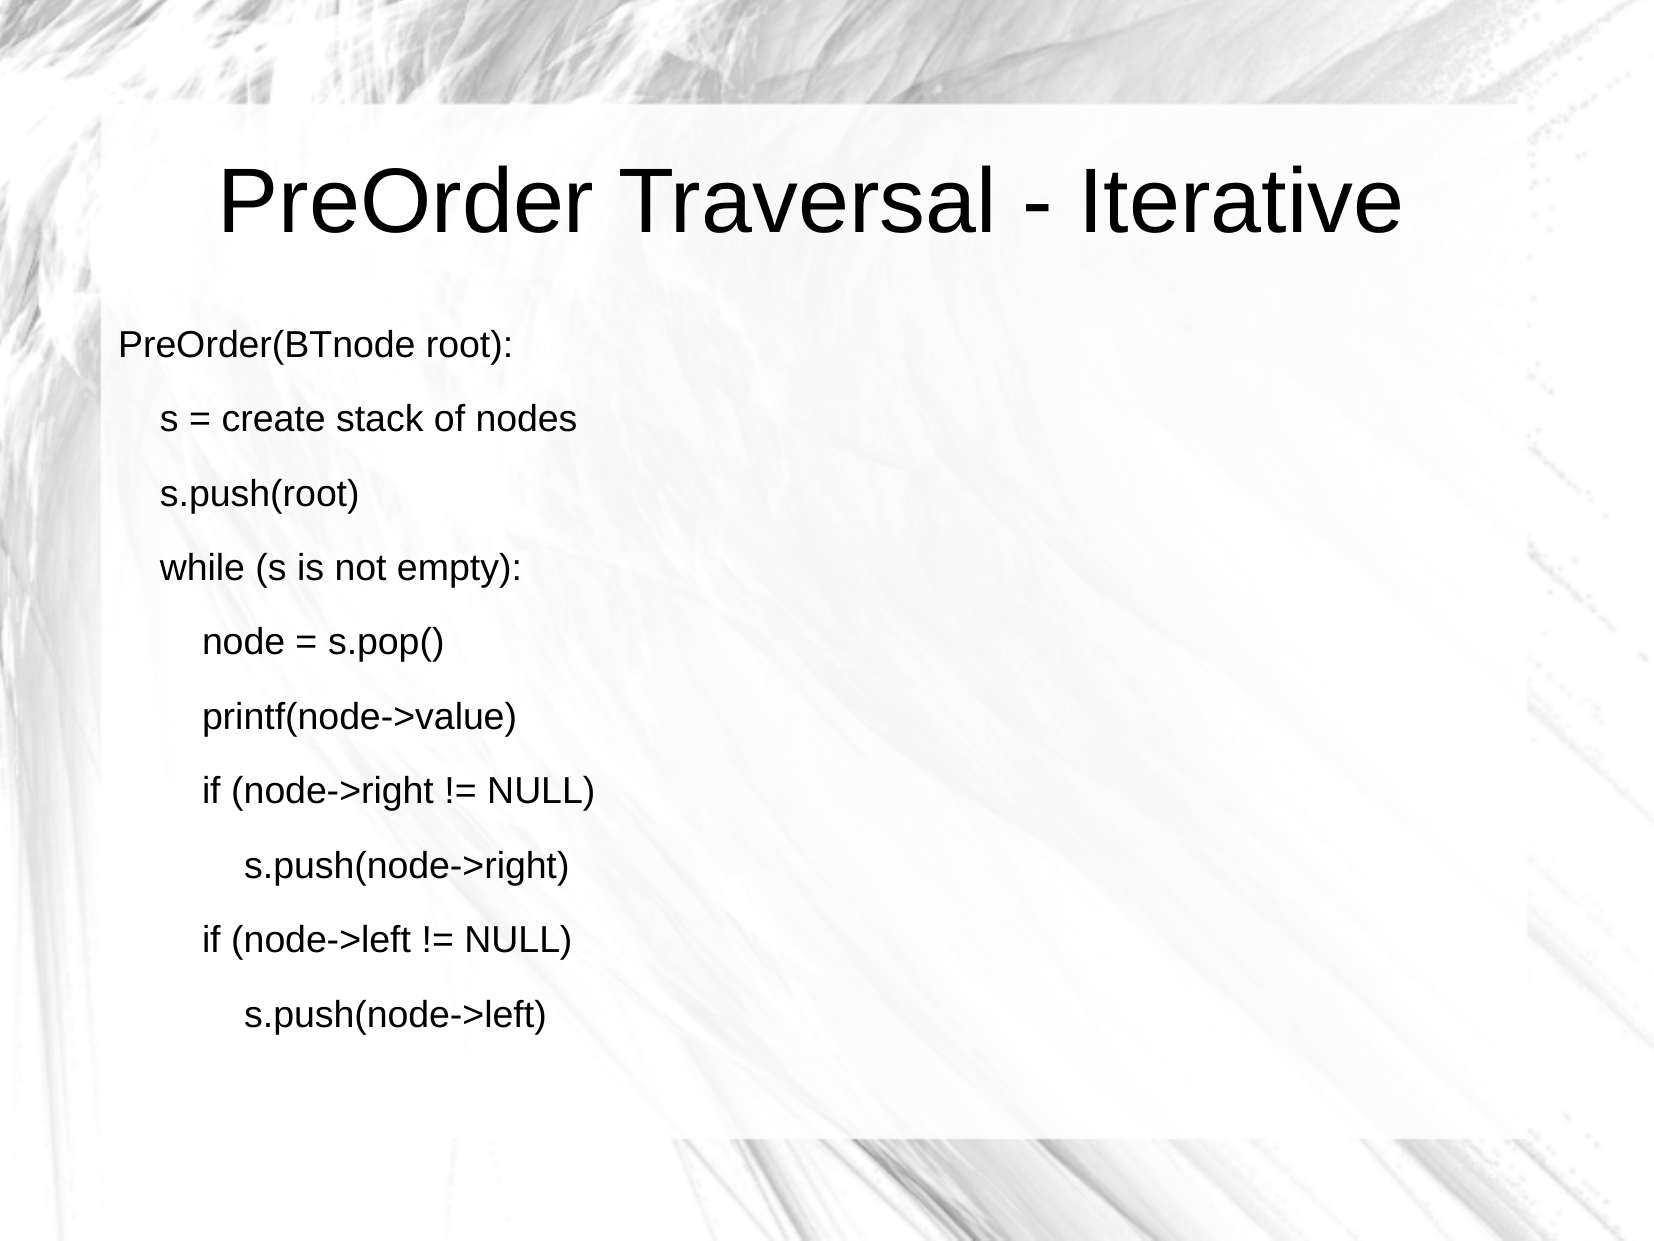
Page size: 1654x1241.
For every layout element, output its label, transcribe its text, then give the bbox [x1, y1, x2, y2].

title PreOrder Traversal - Iterative [118, 112, 1506, 281]
list PreOrder(BTnode root): s = create stack of nodes s.push(root) while (s is not empty): node = s.pop() printf(node->value) if (node->right != NULL) s.push(node->right) if (node->left != NULL) s.push(node->left) [118, 319, 1571, 1102]
picture [0, 0, 1654, 1241]
